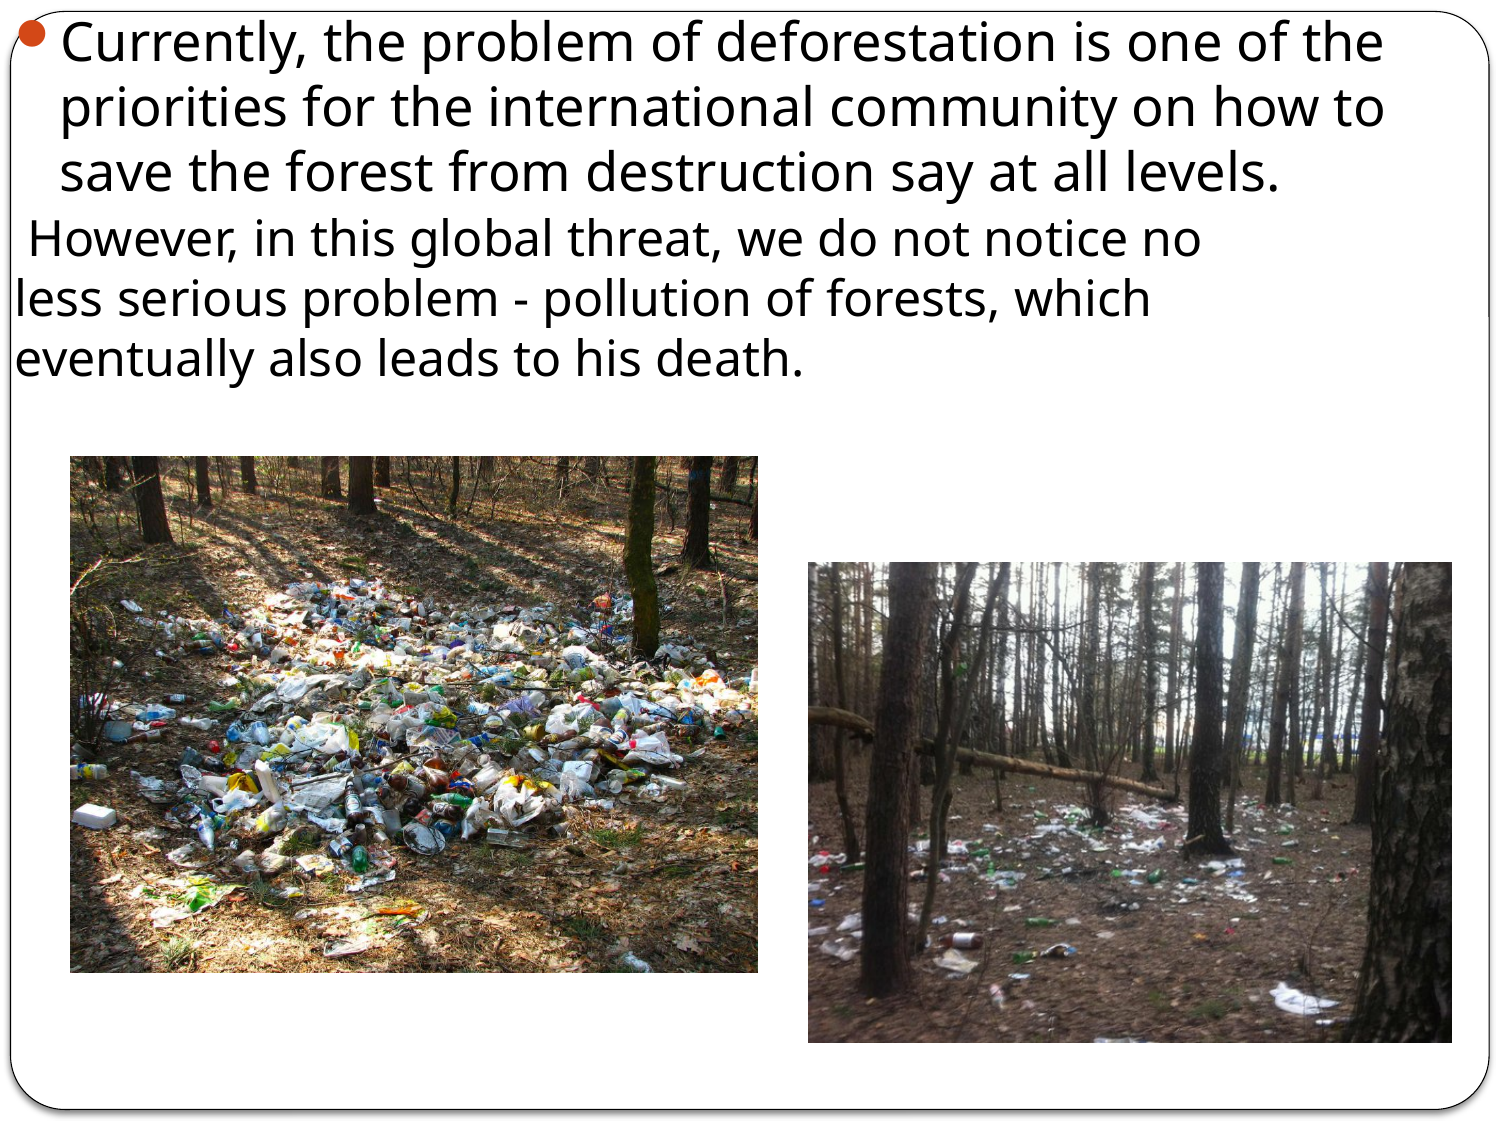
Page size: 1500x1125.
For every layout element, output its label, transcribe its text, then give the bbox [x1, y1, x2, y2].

text_box However, in this global threat, we do not notice no less serious problem - pollution of forests, which eventually also leads to his death. [0, 199, 1219, 394]
picture [808, 562, 1453, 1044]
picture [70, 456, 759, 973]
list Currently, the problem of deforestation is one of the priorities for the international community on how to save the forest from destruction say at all levels. [0, 0, 1500, 223]
